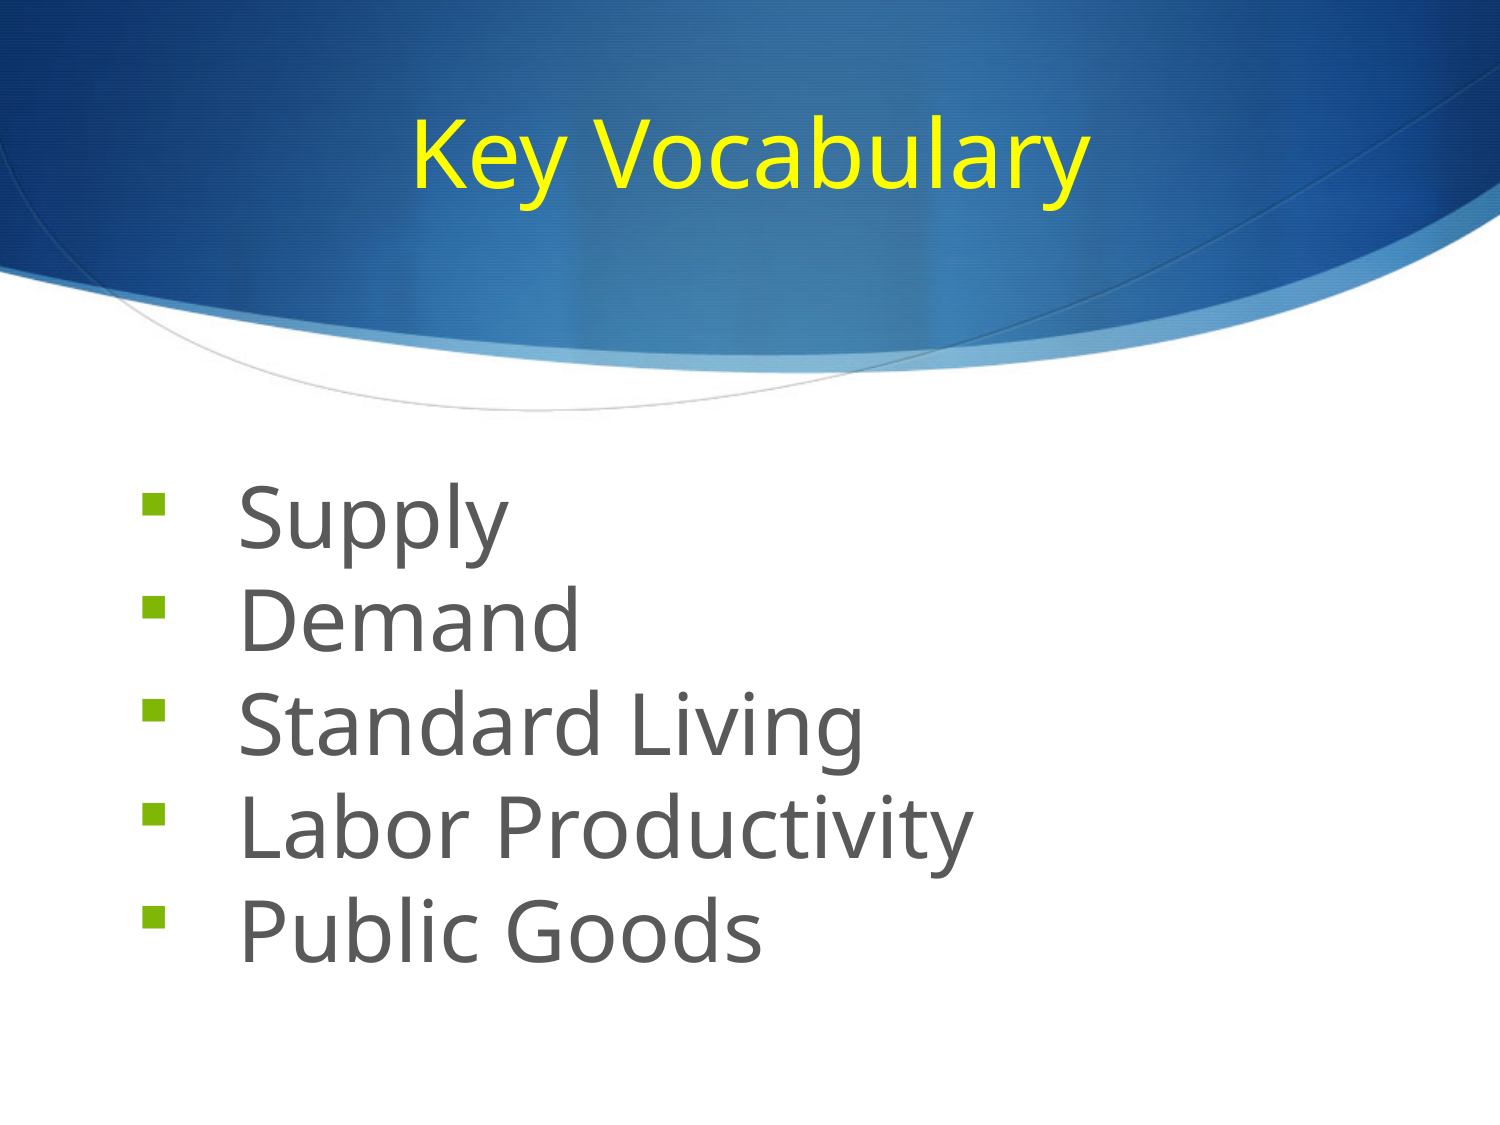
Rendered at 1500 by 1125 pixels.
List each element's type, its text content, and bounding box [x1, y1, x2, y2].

picture [0, 0, 1500, 1125]
list Supply Demand Standard Living Labor Productivity Public Goods [121, 454, 1379, 991]
title Key Vocabulary [75, 56, 1425, 245]
